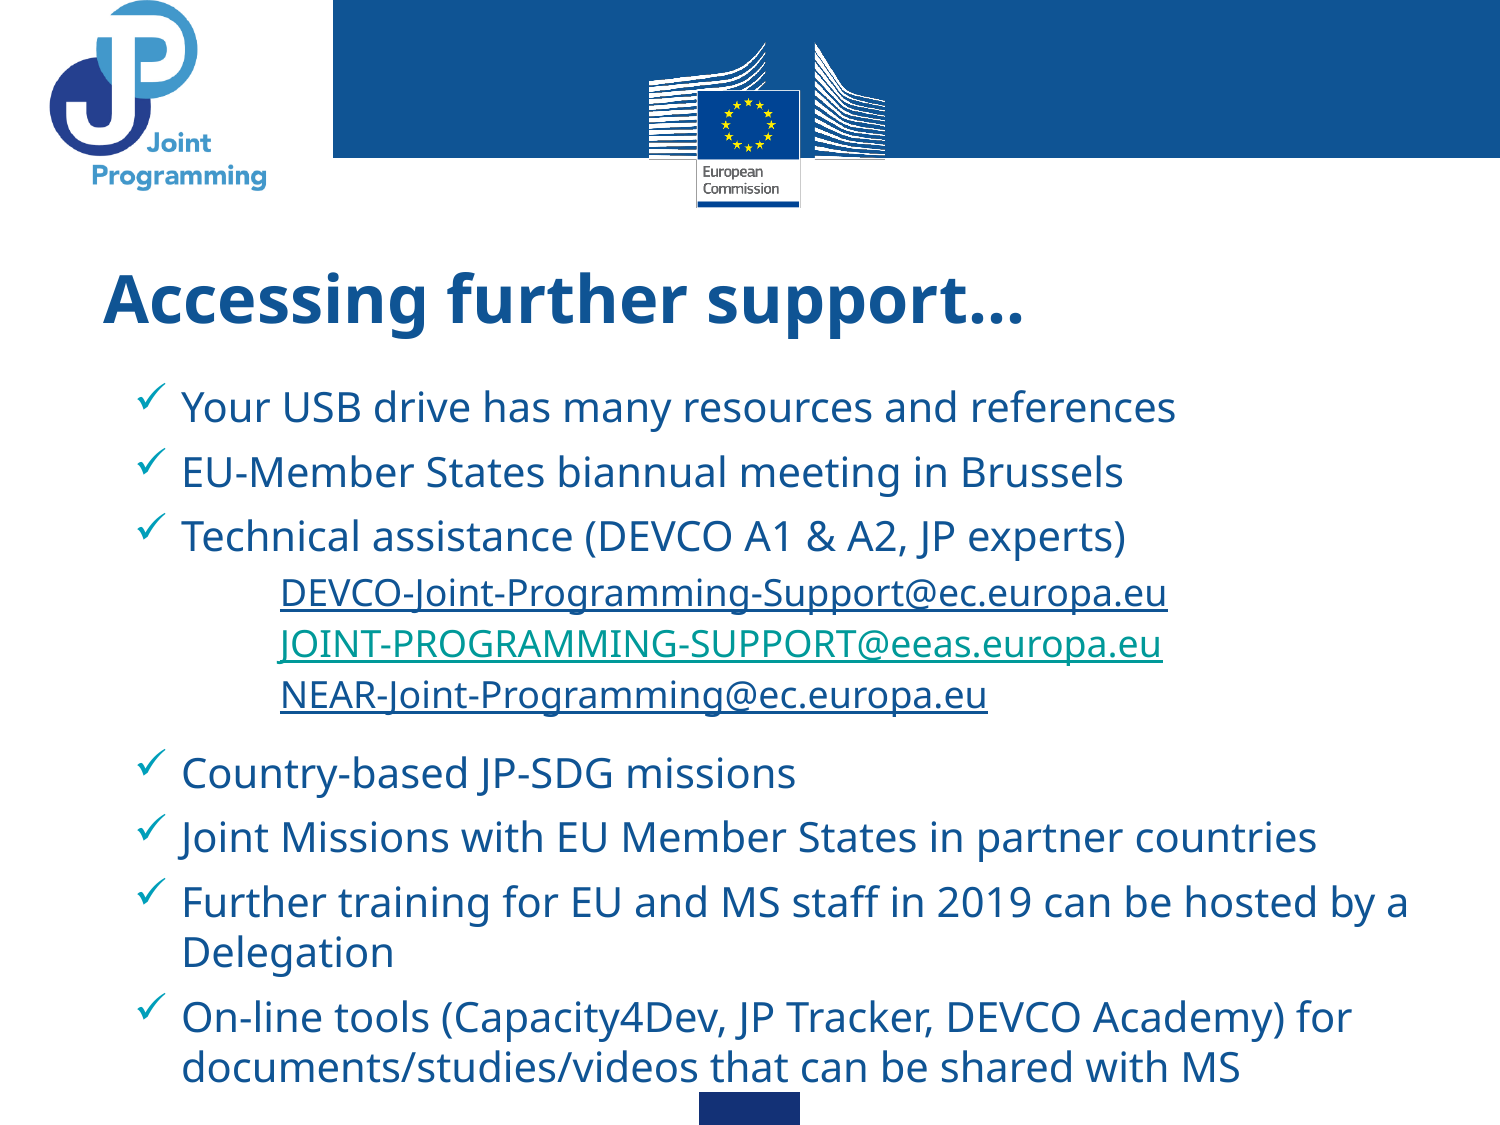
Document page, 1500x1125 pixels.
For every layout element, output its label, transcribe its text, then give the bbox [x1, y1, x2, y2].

text_box Accessing further support… [29, 220, 1495, 374]
list Your USB drive has many resources and references EU-Member States biannual meeting in Brussels Technical assistance (DEVCO A1 & A2, JP experts) DEVCO-Joint-Programming-Support@ec.europa.eu JOINT-PROGRAMMING-SUPPORT@eeas.europa.eu NEAR-Joint-Programming@ec.europa.eu Country-based JP-SDG missions Joint Missions with EU Member States in partner countries Further training for EU and MS staff in 2019 can be hosted by a Delegation On-line tools (Capacity4Dev, JP Tracker, DEVCO Academy) for documents/studies/videos that can be shared with MS [44, 374, 1456, 1106]
picture [0, 0, 333, 195]
picture [649, 42, 885, 208]
